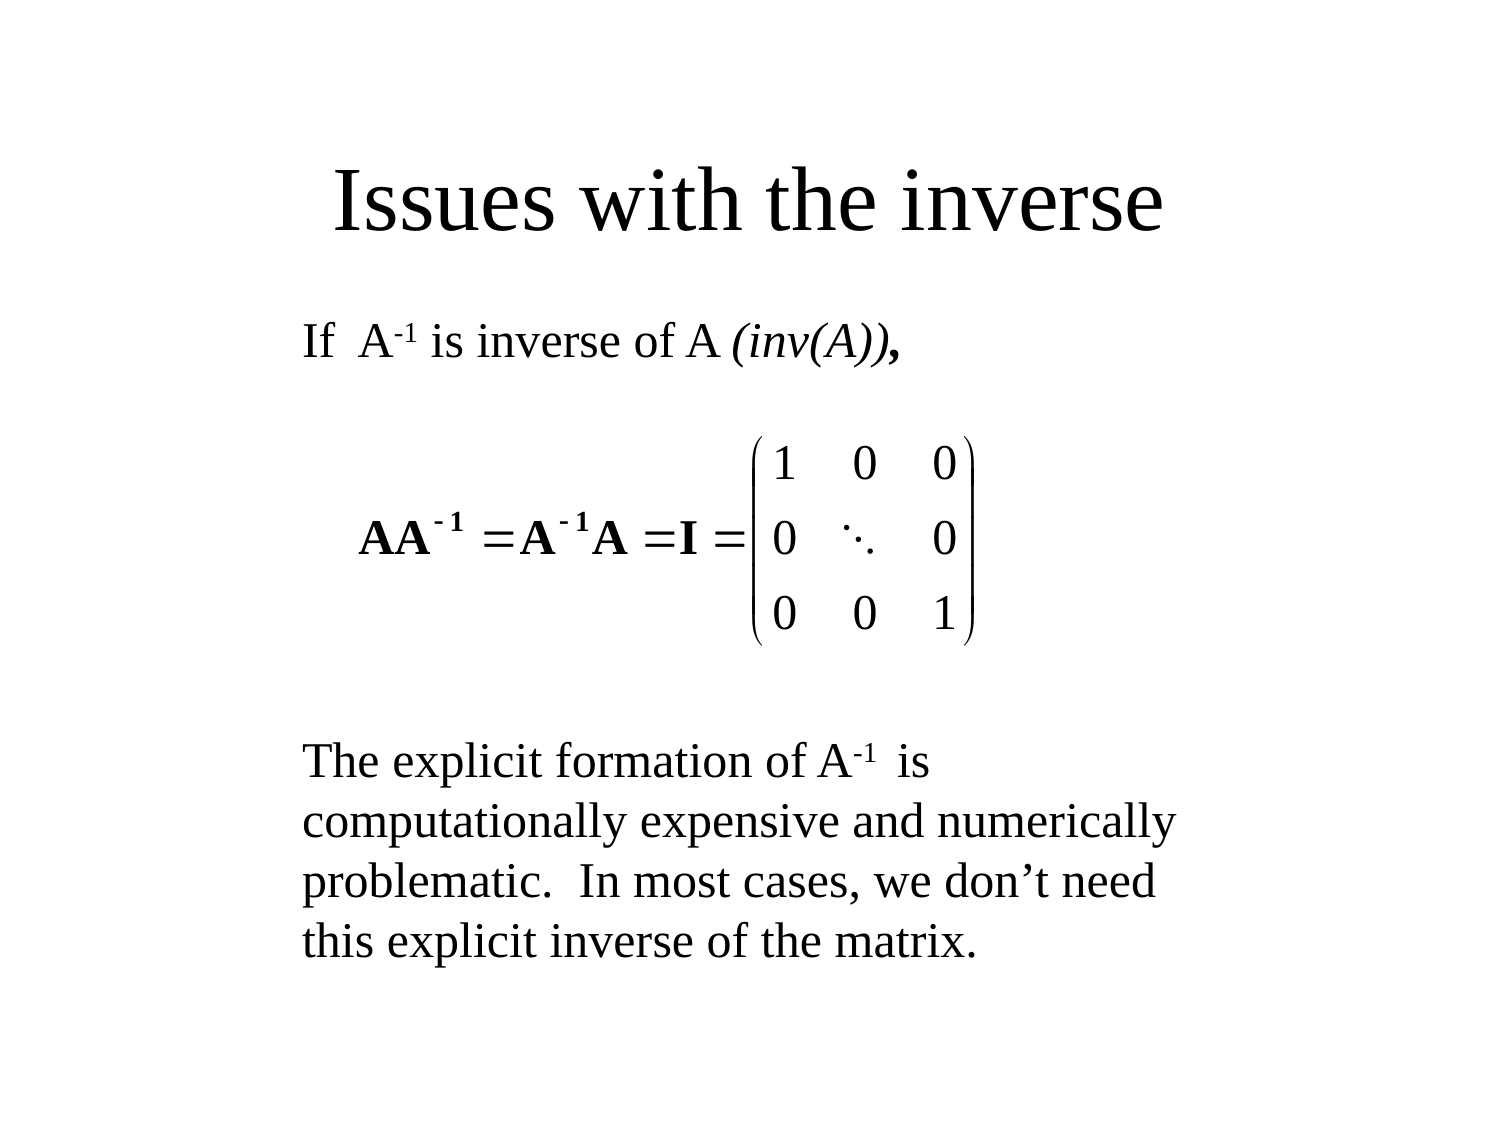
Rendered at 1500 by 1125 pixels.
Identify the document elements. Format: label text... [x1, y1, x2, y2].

title Issues with the inverse [112, 99, 1388, 288]
text_box If A-1 is inverse of A (inv(A)), The explicit formation of A-1 is computationally expensive and numerically problematic. In most cases, we don’t need this explicit inverse of the matrix. [287, 299, 1250, 1035]
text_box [349, 424, 988, 659]
